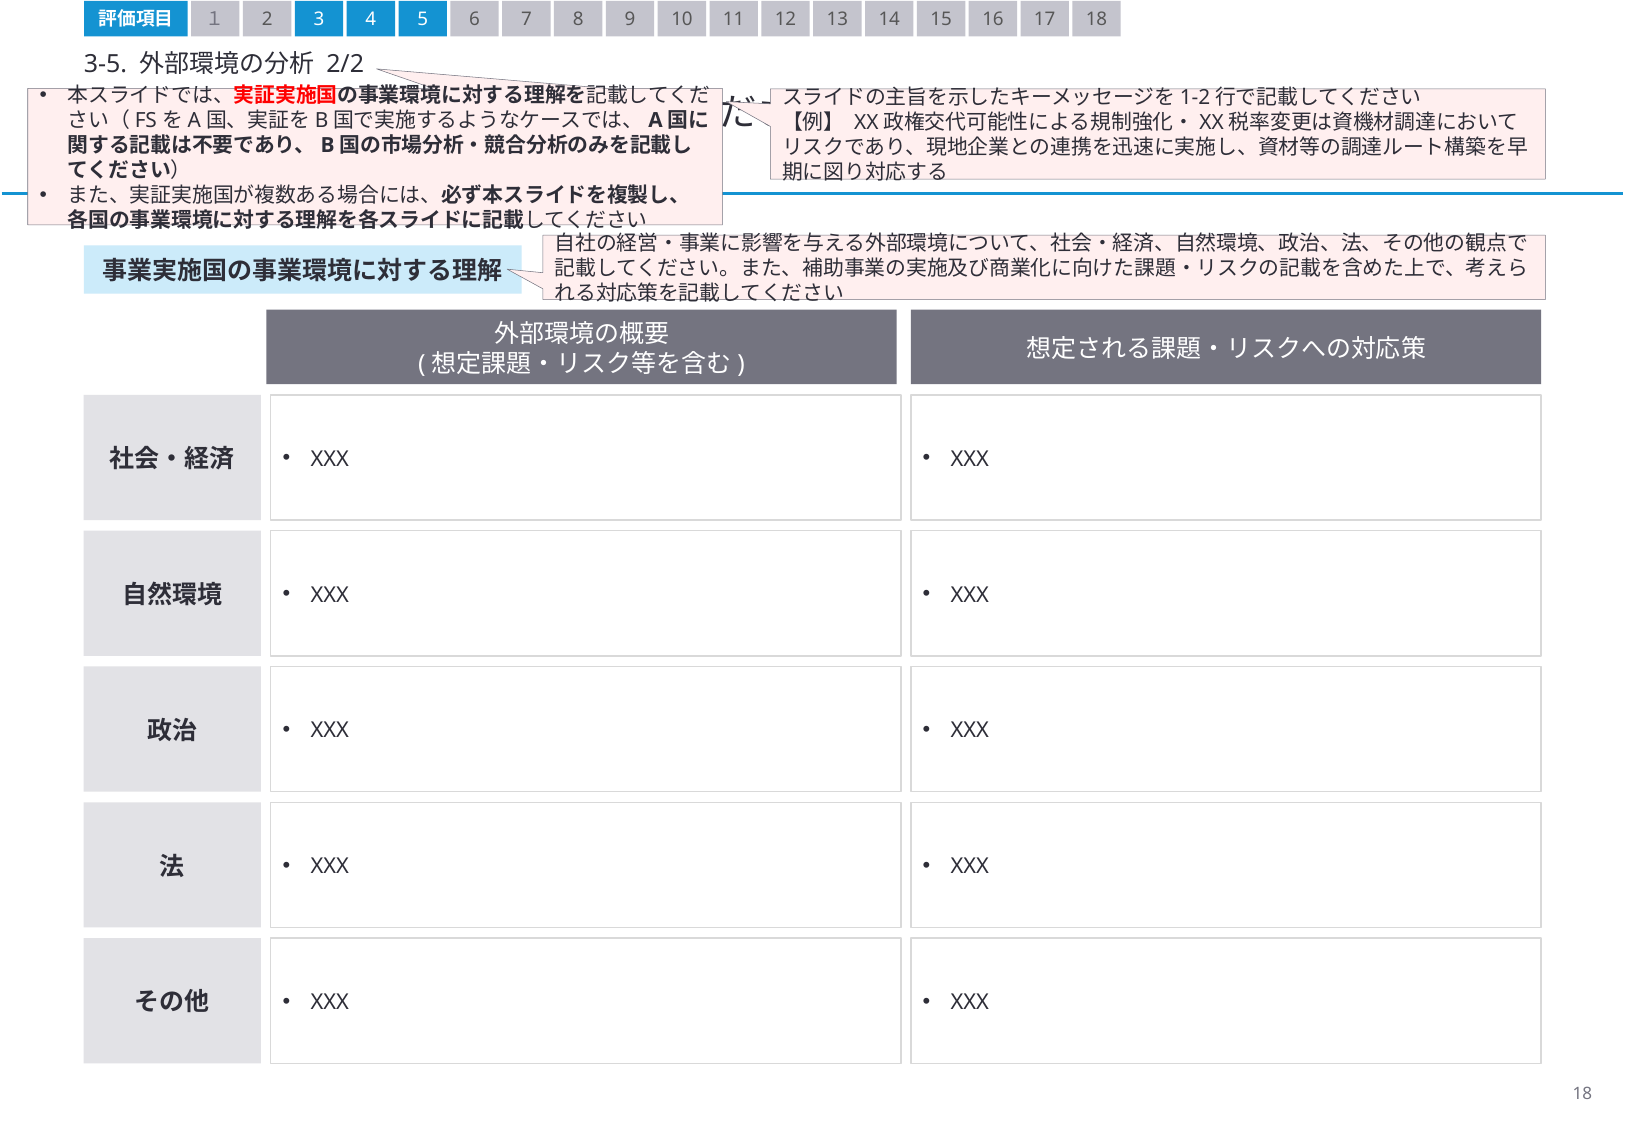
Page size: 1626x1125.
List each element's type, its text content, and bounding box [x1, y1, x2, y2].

text_box その他 [83, 937, 262, 1064]
text_box XXX [910, 530, 1542, 657]
list 3-5. 外部環境の分析 2/2 [84, 40, 1543, 82]
text_box XXX [270, 530, 902, 657]
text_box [83, 0, 1122, 37]
list （スライドの内容を簡潔に記載してください） [84, 83, 423, 87]
text_box XXX [270, 394, 902, 521]
text_box 本スライドでは、実証実施国の事業環境に対する理解を記載してください（FSをA国、実証をB国で実施するようなケースでは、A国に関する記載は不要であり、B国の市場分析・競合分析のみを記載してください） また、実証実施国が複数ある場合には、必ず本スライドを複製し、各国の事業環境に対する理解を各スライドに記載してください [26, 67, 724, 226]
text_box 事業実施国の事業環境に対する理解 [83, 244, 522, 295]
text_box 自社の経営・事業に影響を与える外部環境について、社会・経済、自然環境、政治、法、その他の観点で記載してください。また、補助事業の実施及び商業化に向けた課題・リスクの記載を含めた上で、考えられる対応策を記載してください [506, 234, 1547, 301]
text_box 政治 [83, 666, 262, 793]
text_box XXX [270, 666, 902, 793]
text_box XXX [910, 937, 1542, 1064]
list （スライドの内容を簡潔に記載してください） [566, 83, 1543, 183]
text_box XXX [270, 801, 902, 928]
text_box XXX [910, 666, 1542, 793]
text_box 想定される課題・リスクへの対応策 [910, 309, 1542, 385]
text_box XXX [910, 394, 1542, 521]
text_box 法 [83, 801, 262, 928]
text_box XXX [270, 937, 902, 1064]
text_box 社会・経済 [83, 394, 262, 521]
text_box XXX [910, 801, 1542, 928]
text_box 外部環境の概要 (想定課題・リスク等を含む) [266, 309, 898, 385]
text_box スライドの主旨を示したキーメッセージを1-2行で記載してください 【例】 XX政権交代可能性による規制強化・XX税率変更は資機材調達においてリスクであり、現地企業との連携を迅速に実施し、資材等の調達ルート構築を早期に図り対応する [725, 87, 1547, 180]
text_box 自然環境 [83, 530, 262, 657]
